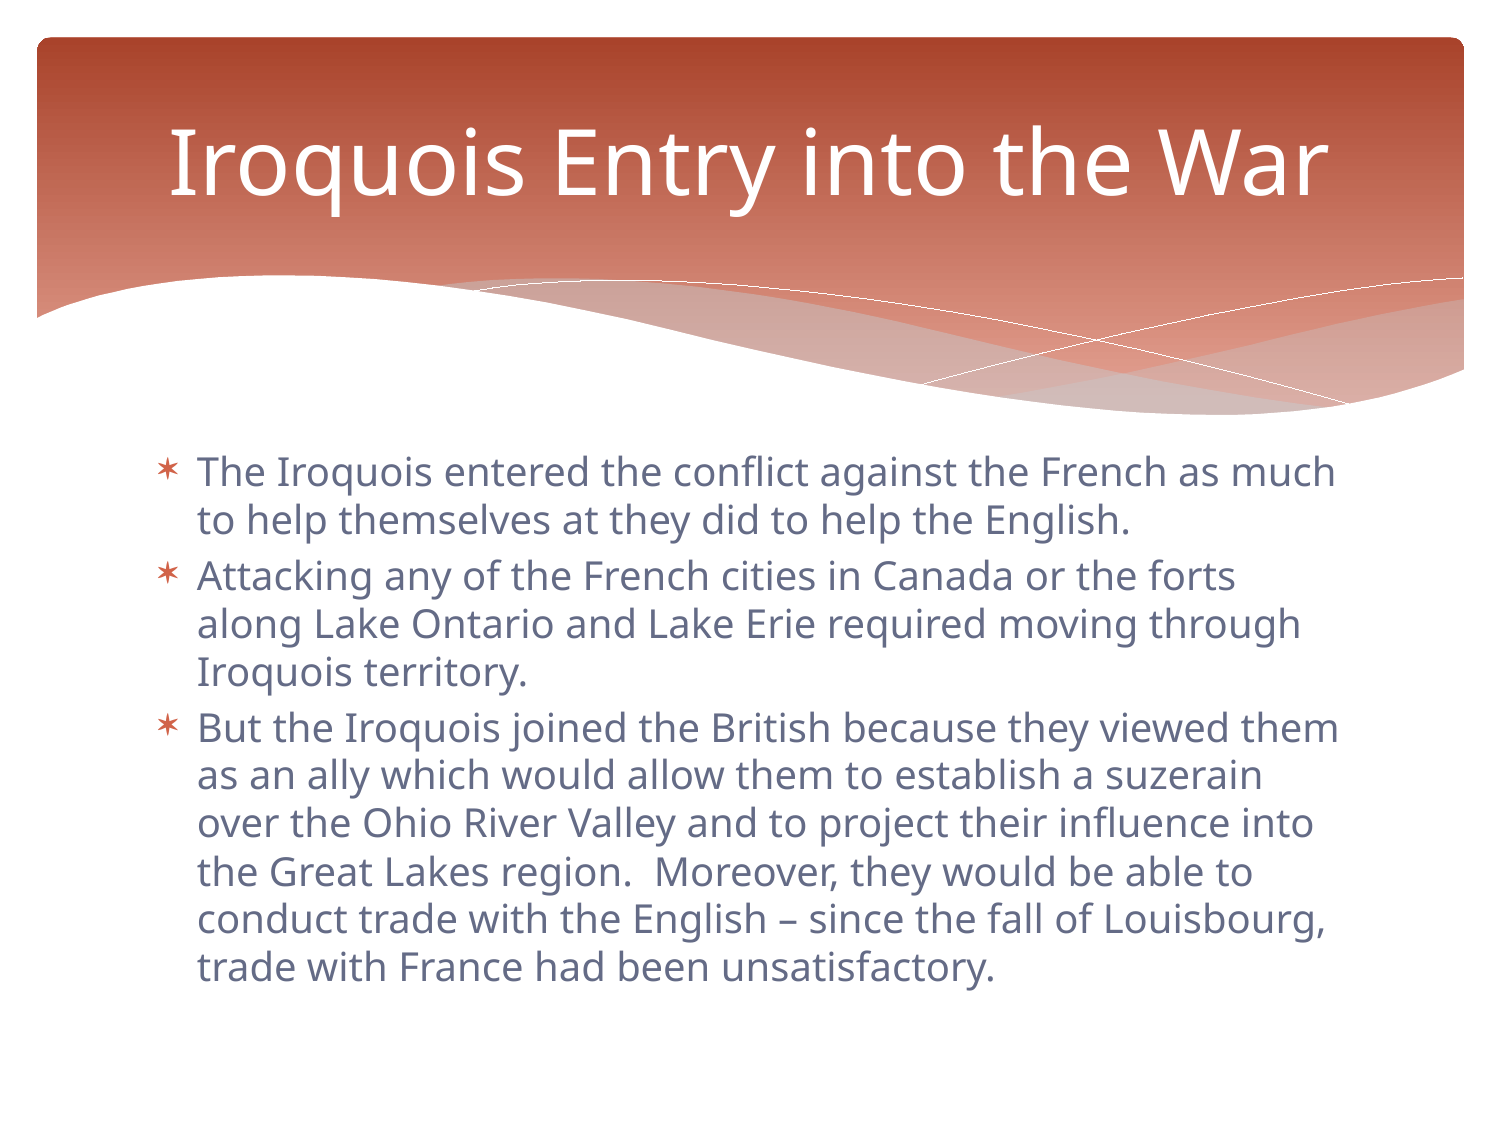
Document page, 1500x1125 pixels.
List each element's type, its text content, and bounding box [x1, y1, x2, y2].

list The Iroquois entered the conflict against the French as much to help themselves at they did to help the English. Attacking any of the French cities in Canada or the forts along Lake Ontario and Lake Erie required moving through Iroquois territory. But the Iroquois joined the British because they viewed them as an ally which would allow them to establish a suzerain over the Ohio River Valley and to project their influence into the Great Lakes region. Moreover, they would be able to conduct trade with the English – since the fall of Louisbourg, trade with France had been unsatisfactory. [143, 438, 1359, 1005]
title Iroquois Entry into the War [75, 55, 1425, 261]
